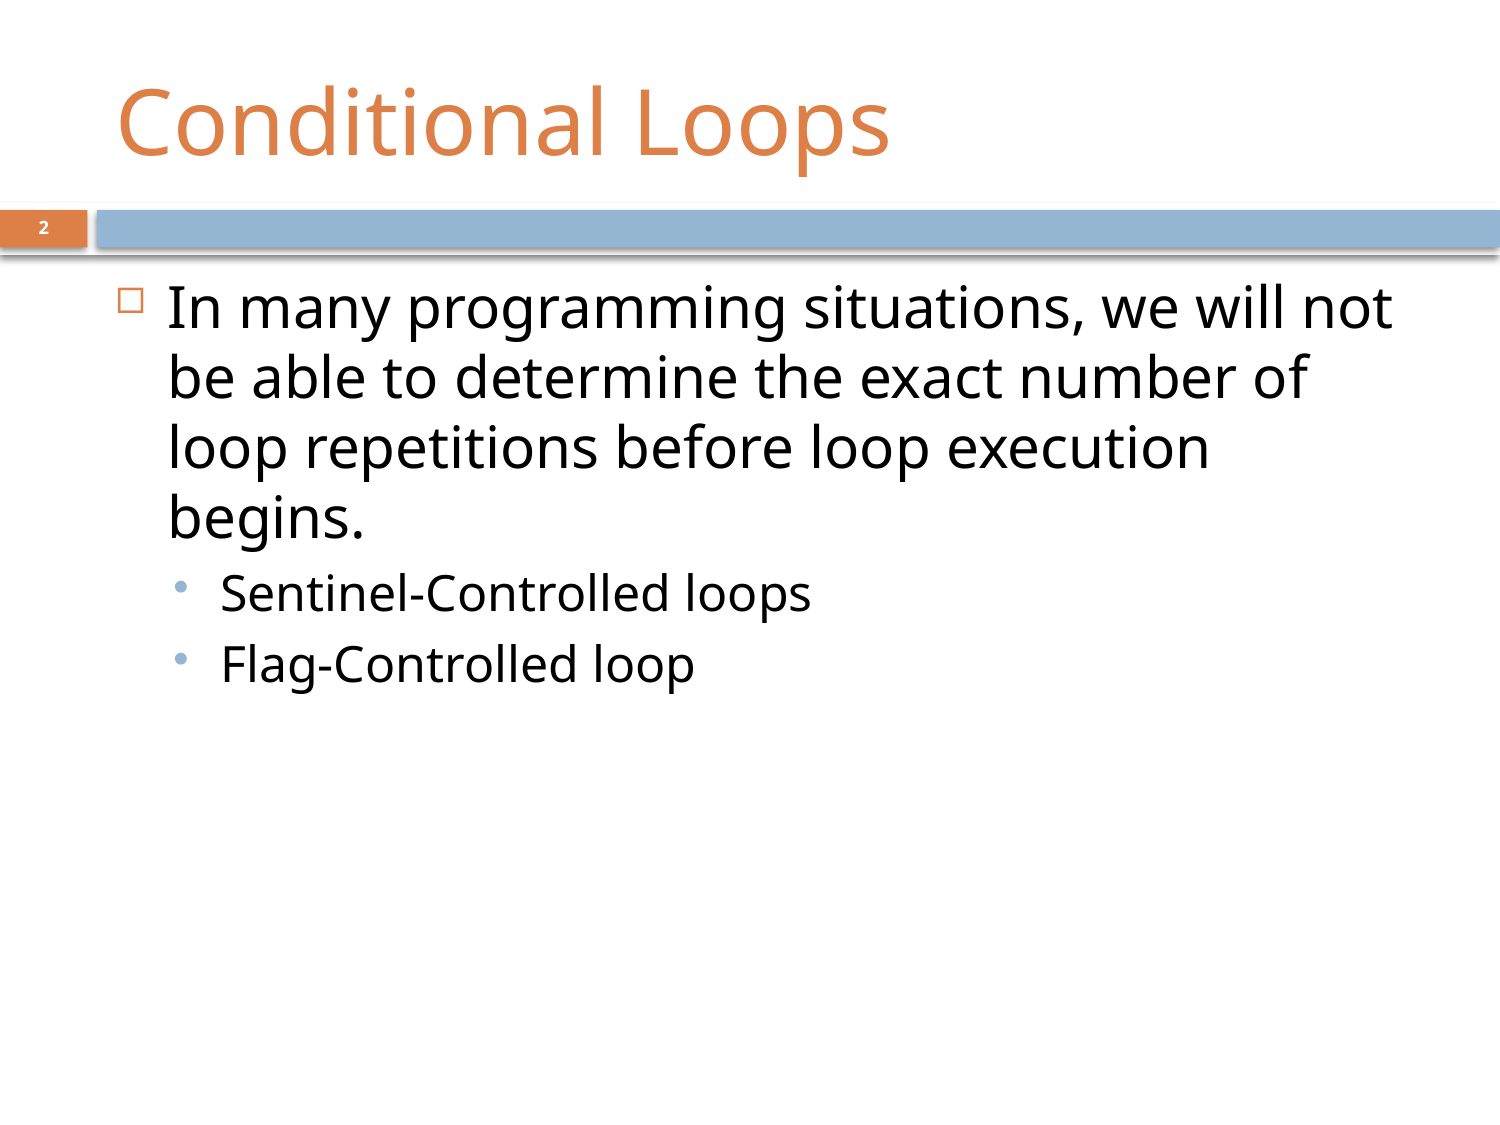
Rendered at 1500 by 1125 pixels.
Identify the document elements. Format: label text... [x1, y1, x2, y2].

title Conditional Loops [100, 37, 1438, 200]
list In many programming situations, we will not be able to determine the exact number of loop repetitions before loop execution begins. Sentinel-Controlled loops Flag-Controlled loop [100, 262, 1438, 1000]
slide_number 2 [0, 208, 88, 249]
